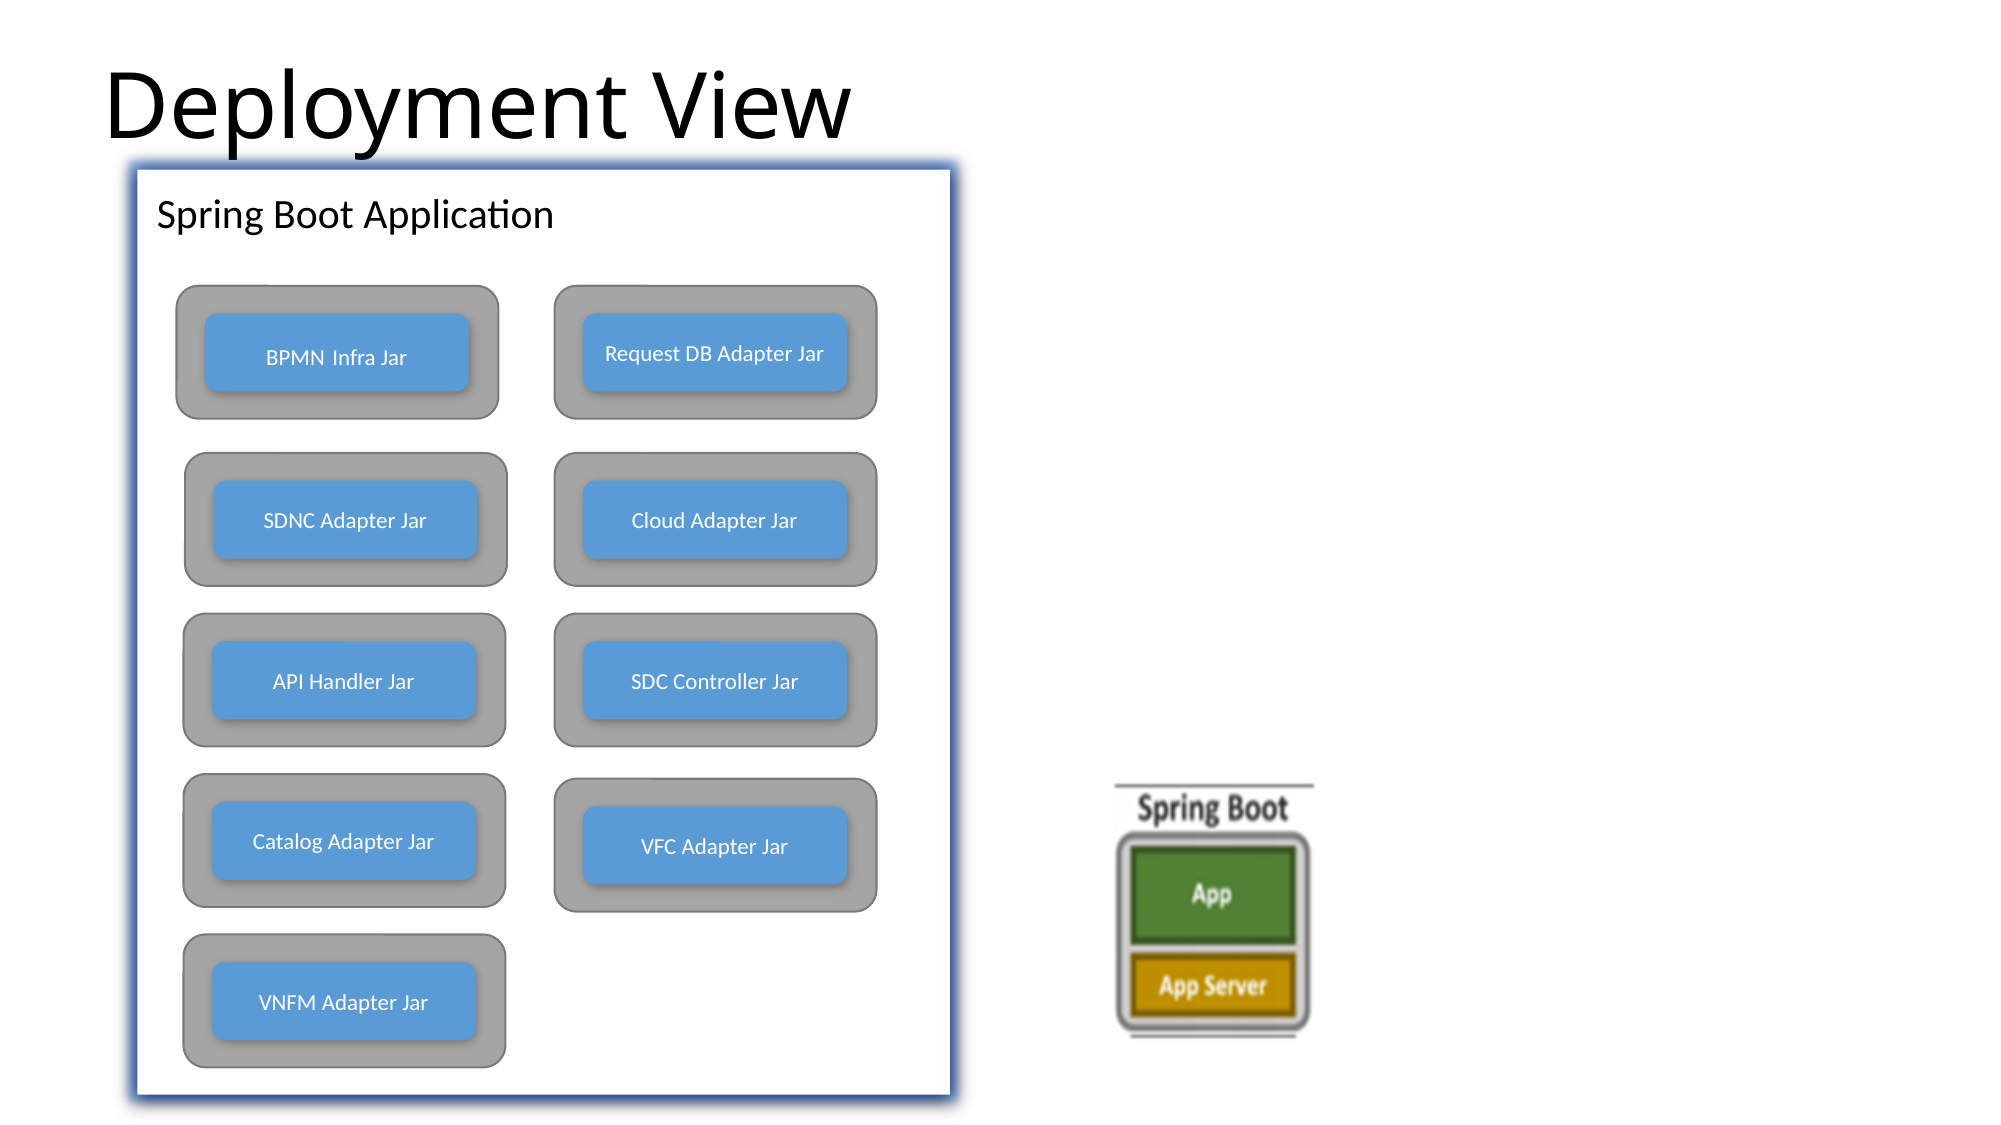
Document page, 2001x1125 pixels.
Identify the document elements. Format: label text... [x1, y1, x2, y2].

picture [1103, 774, 1332, 1053]
title Deployment View [87, 0, 1813, 218]
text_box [137, 169, 950, 1095]
